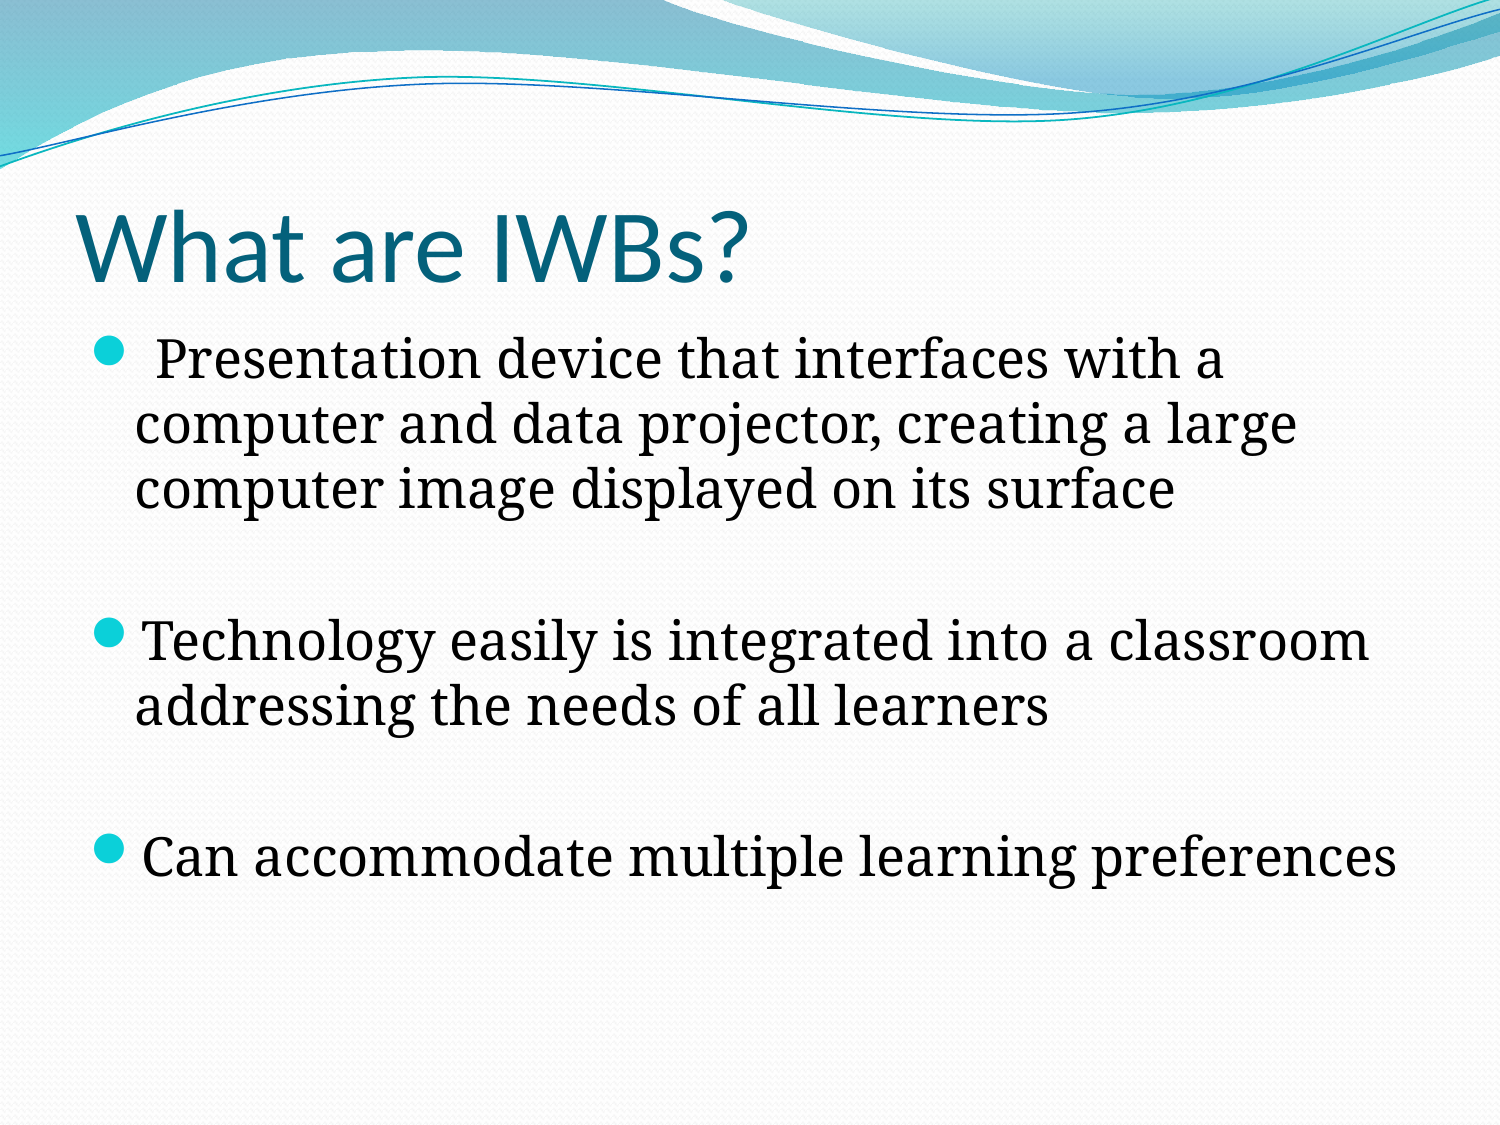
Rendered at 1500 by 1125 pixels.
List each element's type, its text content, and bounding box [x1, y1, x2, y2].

list Presentation device that interfaces with a computer and data projector, creating a large computer image displayed on its surface Technology easily is integrated into a classroom addressing the needs of all learners Can accommodate multiple learning preferences [75, 317, 1425, 1038]
title What are IWBs? [75, 115, 1425, 303]
